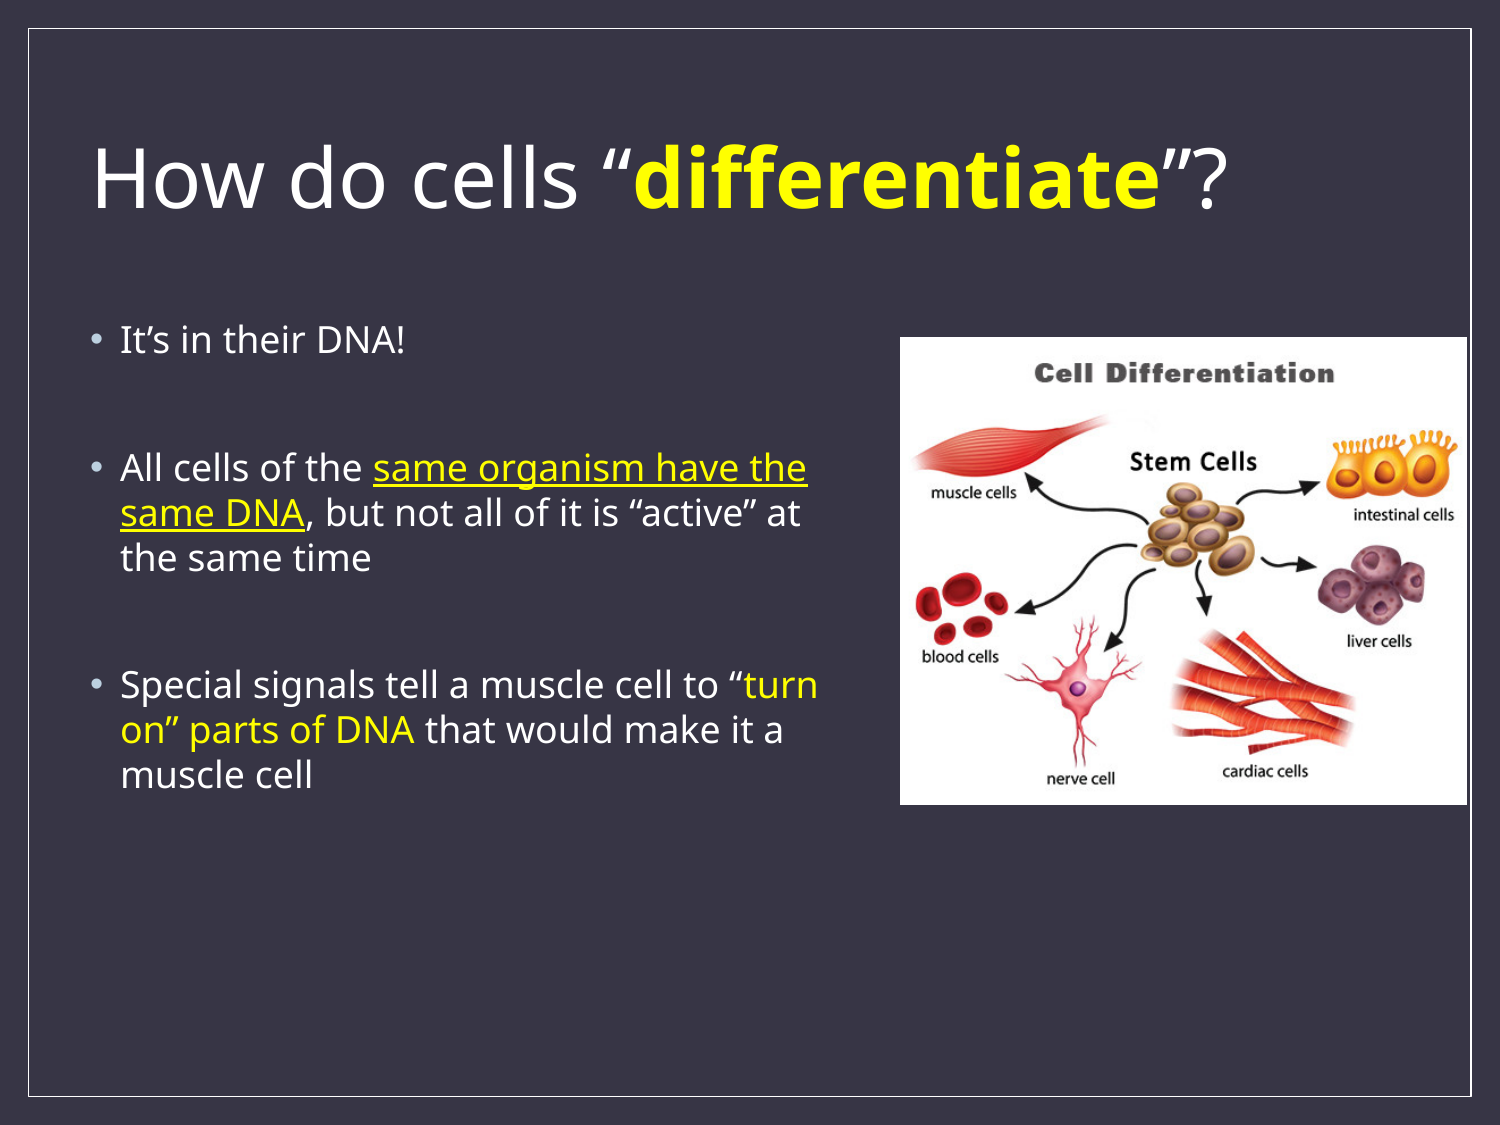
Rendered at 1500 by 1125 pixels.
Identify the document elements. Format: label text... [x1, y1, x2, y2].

title How do cells “differentiate”? [75, 87, 1425, 275]
picture [899, 337, 1467, 805]
list It’s in their DNA! All cells of the same organism have the same DNA, but not all of it is “active” at the same time Special signals tell a muscle cell to “turn on” parts of DNA that would make it a muscle cell [75, 308, 850, 1125]
